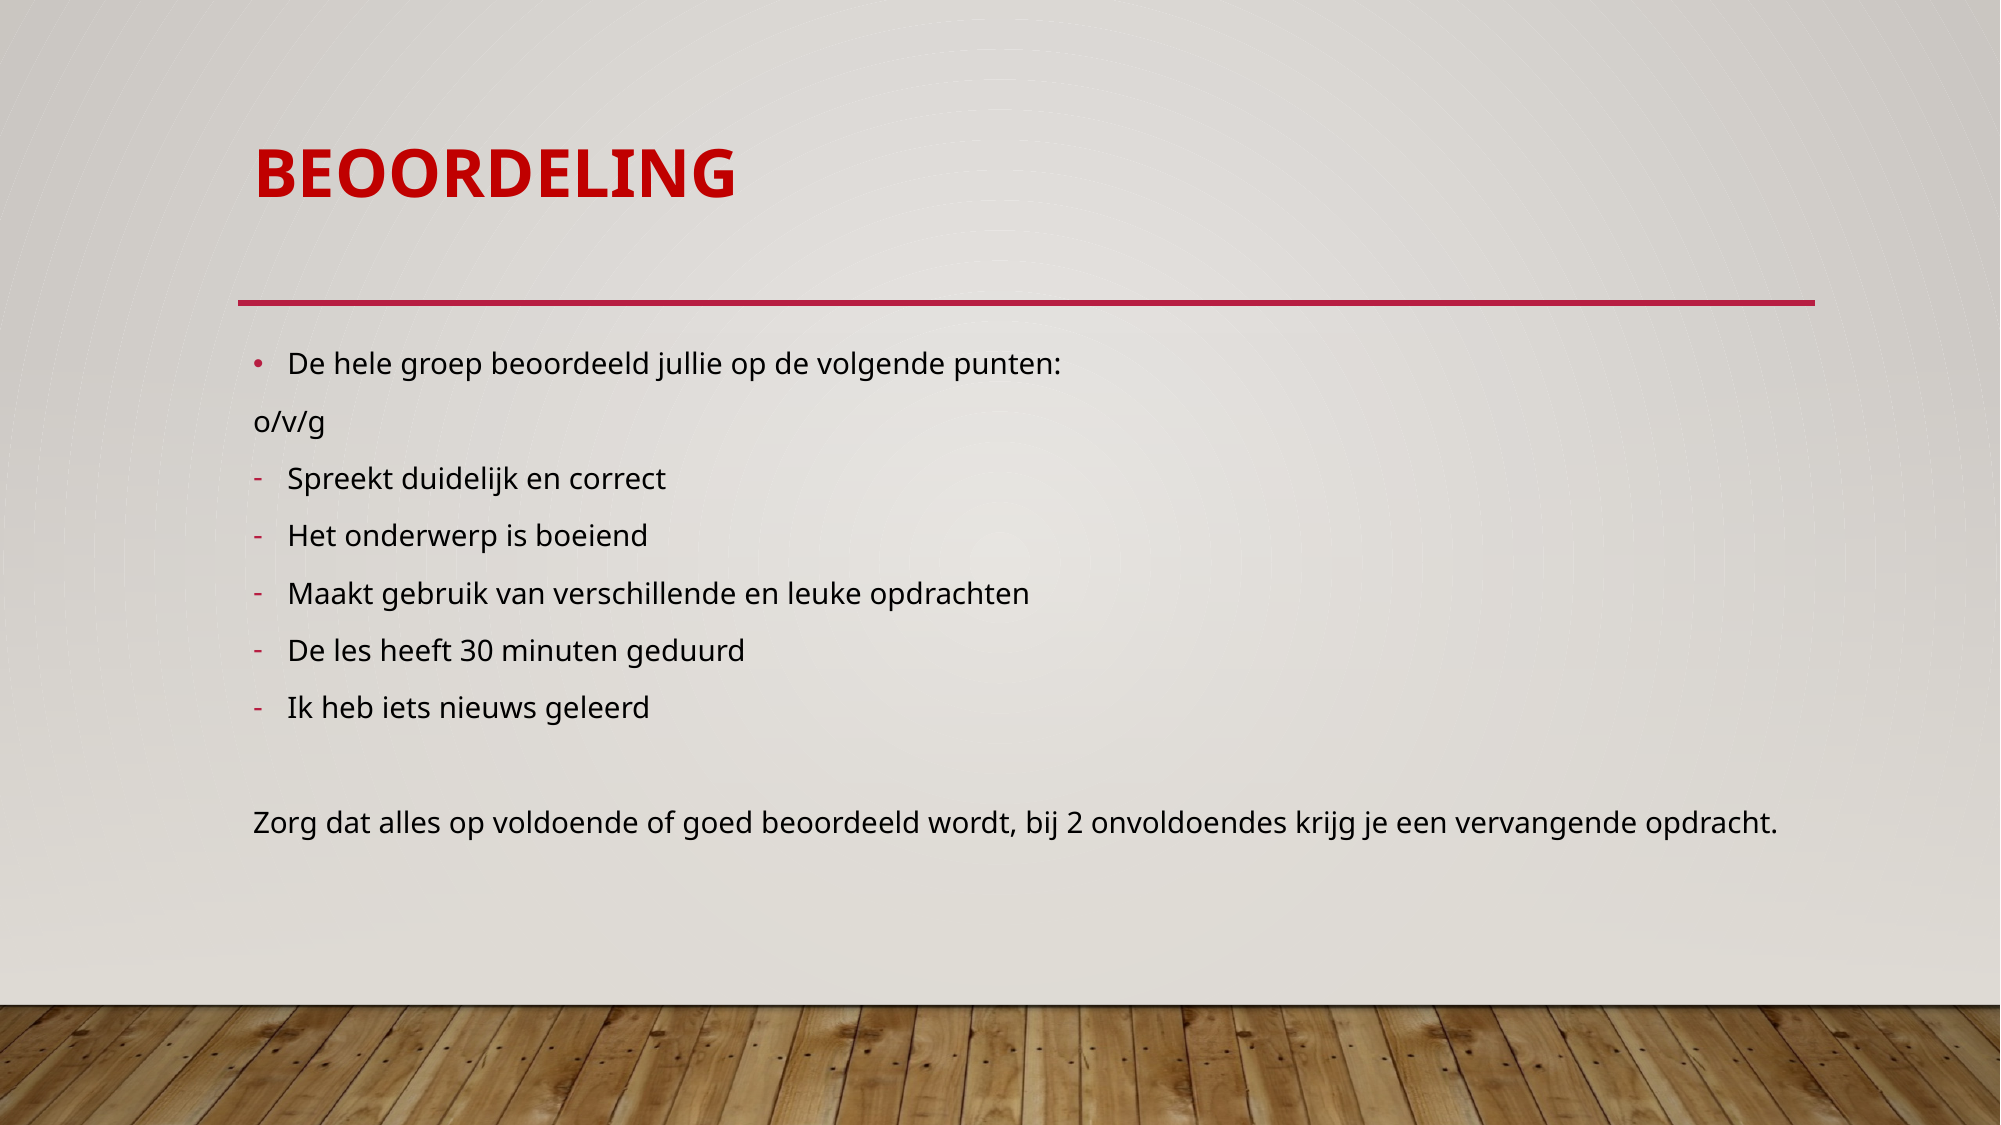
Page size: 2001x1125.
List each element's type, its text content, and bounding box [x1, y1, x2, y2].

picture [0, 1005, 2000, 1125]
title Beoordeling [238, 131, 1814, 305]
list De hele groep beoordeeld jullie op de volgende punten: o/v/g Spreekt duidelijk en correct Het onderwerp is boeiend Maakt gebruik van verschillende en leuke opdrachten De les heeft 30 minuten geduurd Ik heb iets nieuws geleerd Zorg dat alles op voldoende of goed beoordeeld wordt, bij 2 onvoldoendes krijg je een vervangende opdracht. [238, 330, 1814, 897]
